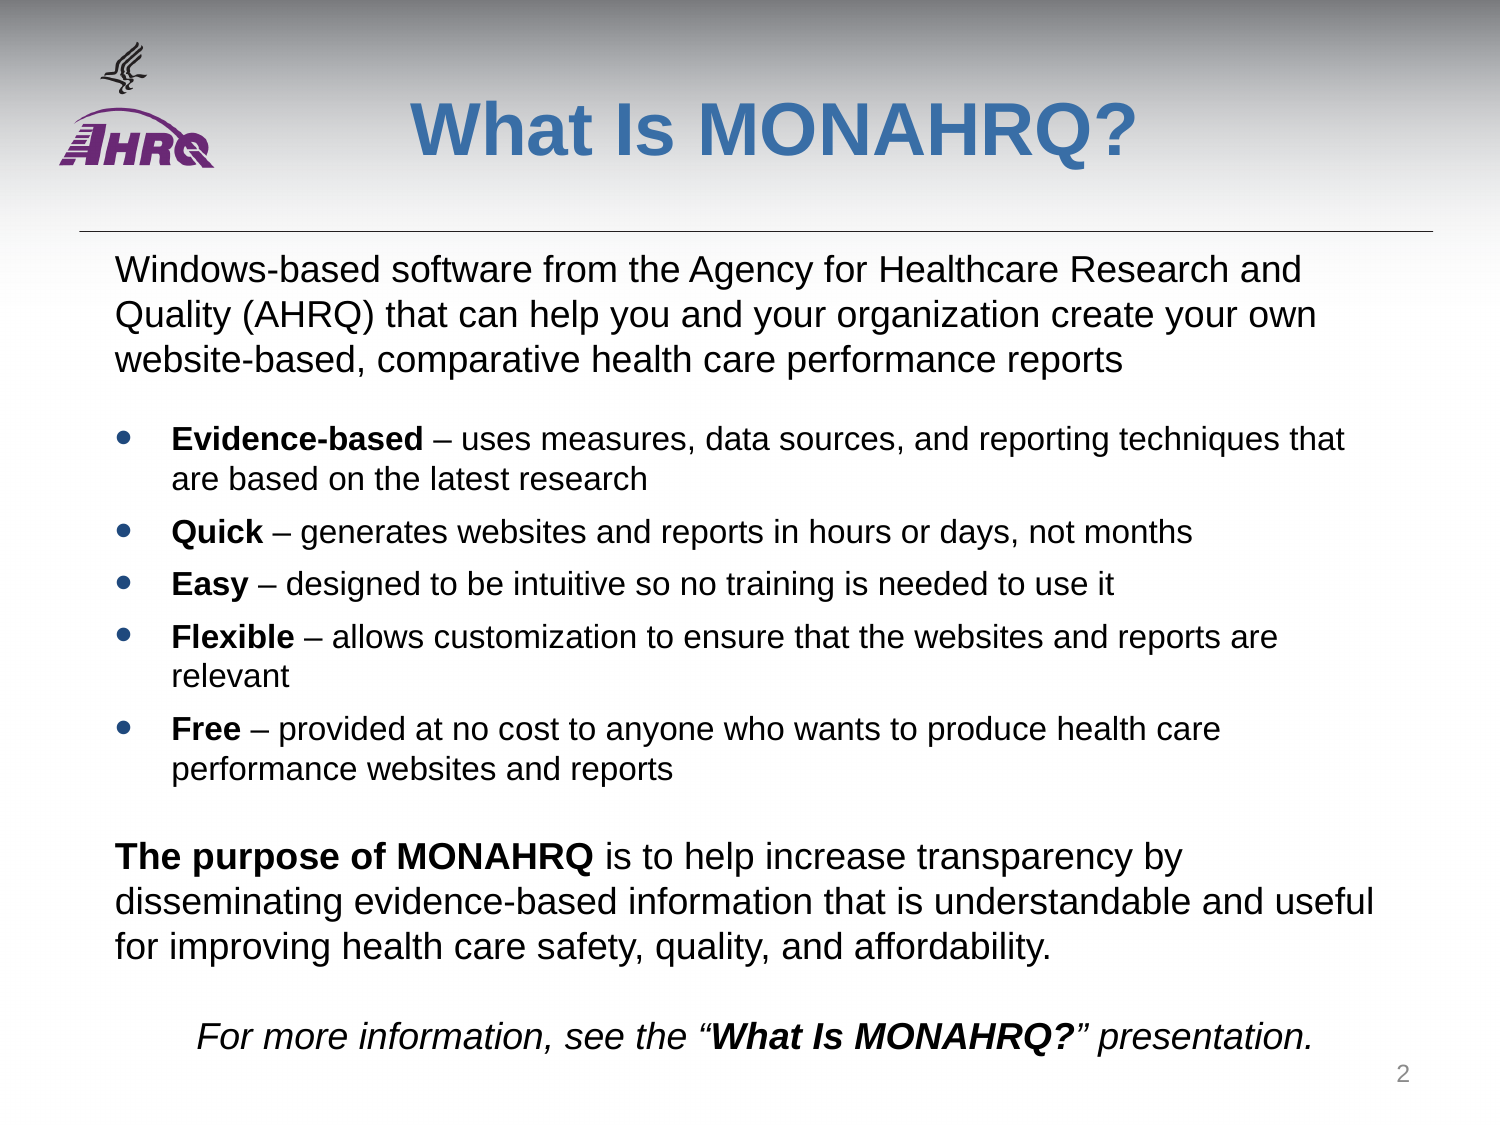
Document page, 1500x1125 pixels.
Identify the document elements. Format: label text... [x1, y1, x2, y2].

picture [0, 0, 1500, 1125]
slide_number 2 [1075, 1042, 1426, 1103]
list Windows-based software from the Agency for Healthcare Research and Quality (AHRQ) that can help you and your organization create your own website-based, comparative health care performance reports Evidence-based – uses measures, data sources, and reporting techniques that are based on the latest research Quick – generates websites and reports in hours or days, not months Easy – designed to be intuitive so no training is needed to use it Flexible – allows customization to ensure that the websites and reports are relevant Free – provided at no cost to anyone who wants to produce health care performance websites and reports The purpose of MONAHRQ is to help increase transparency by disseminating evidence-based information that is understandable and useful for improving health care safety, quality, and affordability. For more information, see the “What Is MONAHRQ?” presentation. [99, 237, 1412, 1063]
title What Is MONAHRQ? [249, 50, 1300, 200]
